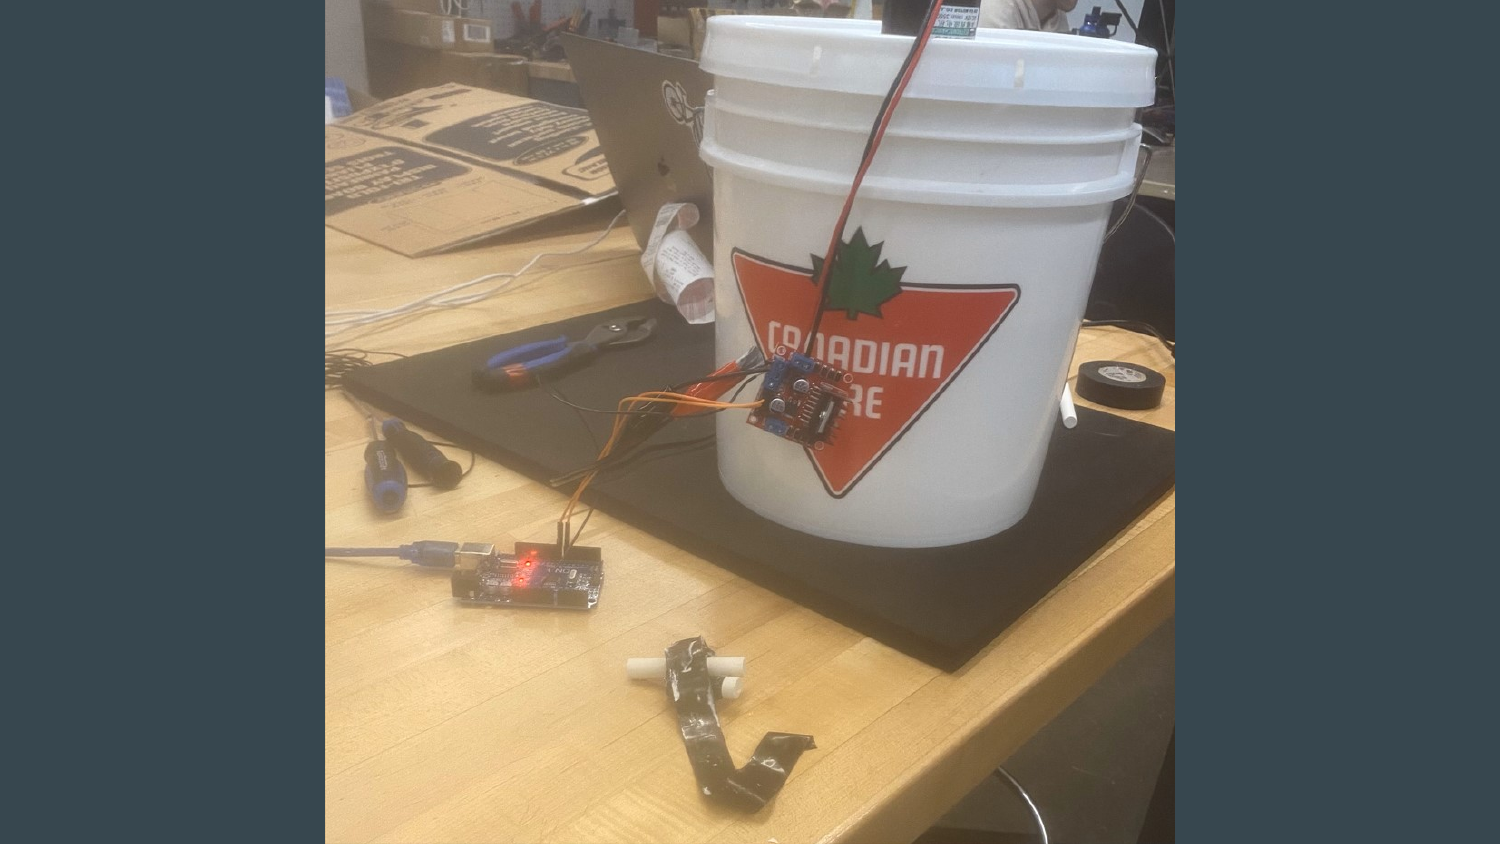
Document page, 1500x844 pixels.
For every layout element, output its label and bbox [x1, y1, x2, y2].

picture [325, 0, 1175, 844]
